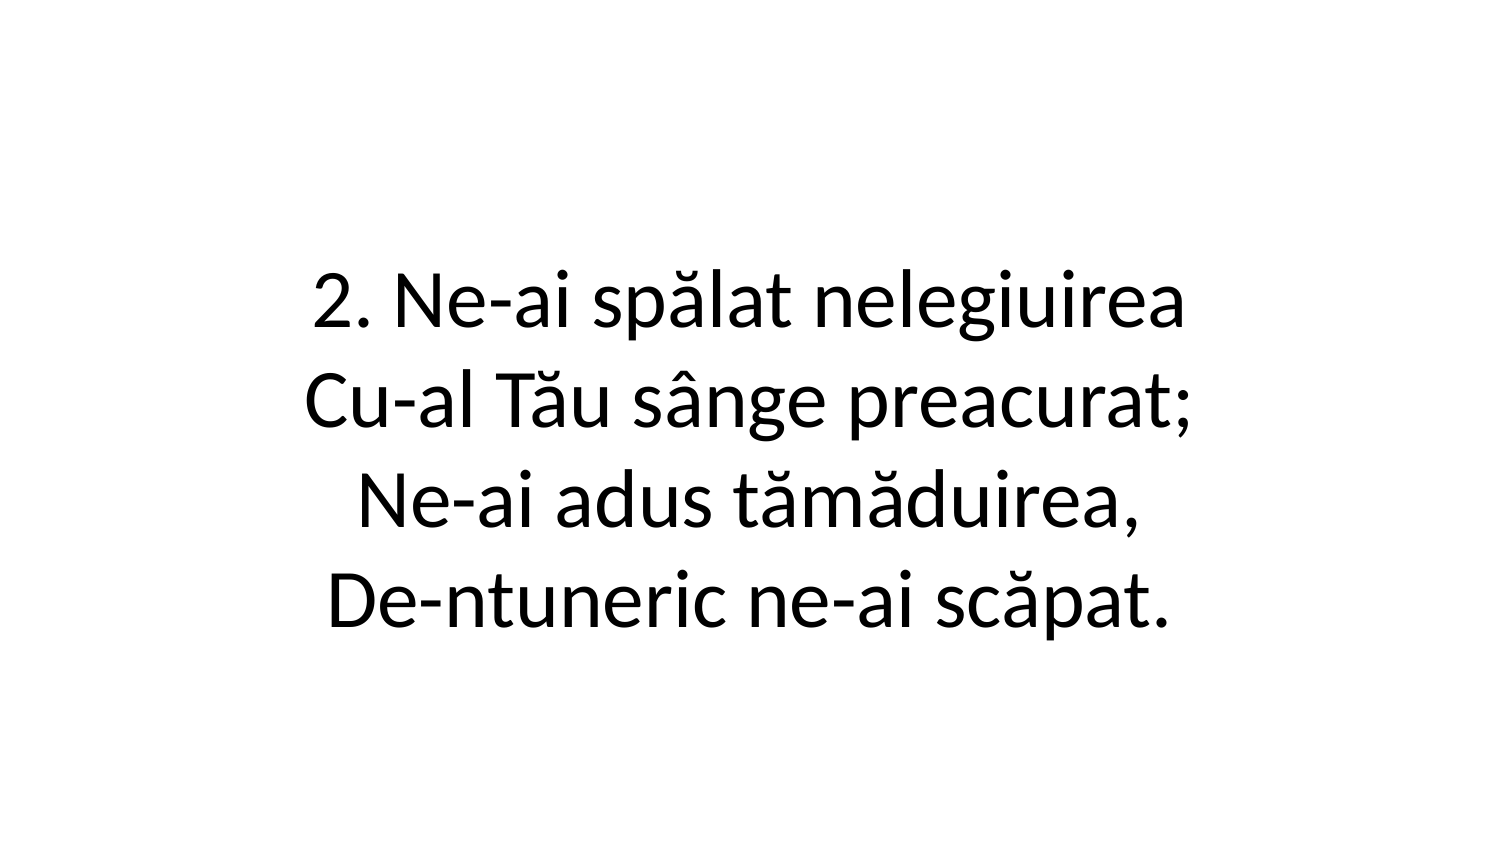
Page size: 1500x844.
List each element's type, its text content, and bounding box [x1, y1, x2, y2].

text_box 2. Ne-ai spălat nelegiuirea Cu-al Tău sânge preacurat; Ne-ai adus tămăduirea, De-ntuneric ne-ai scăpat. [289, 192, 1211, 652]
